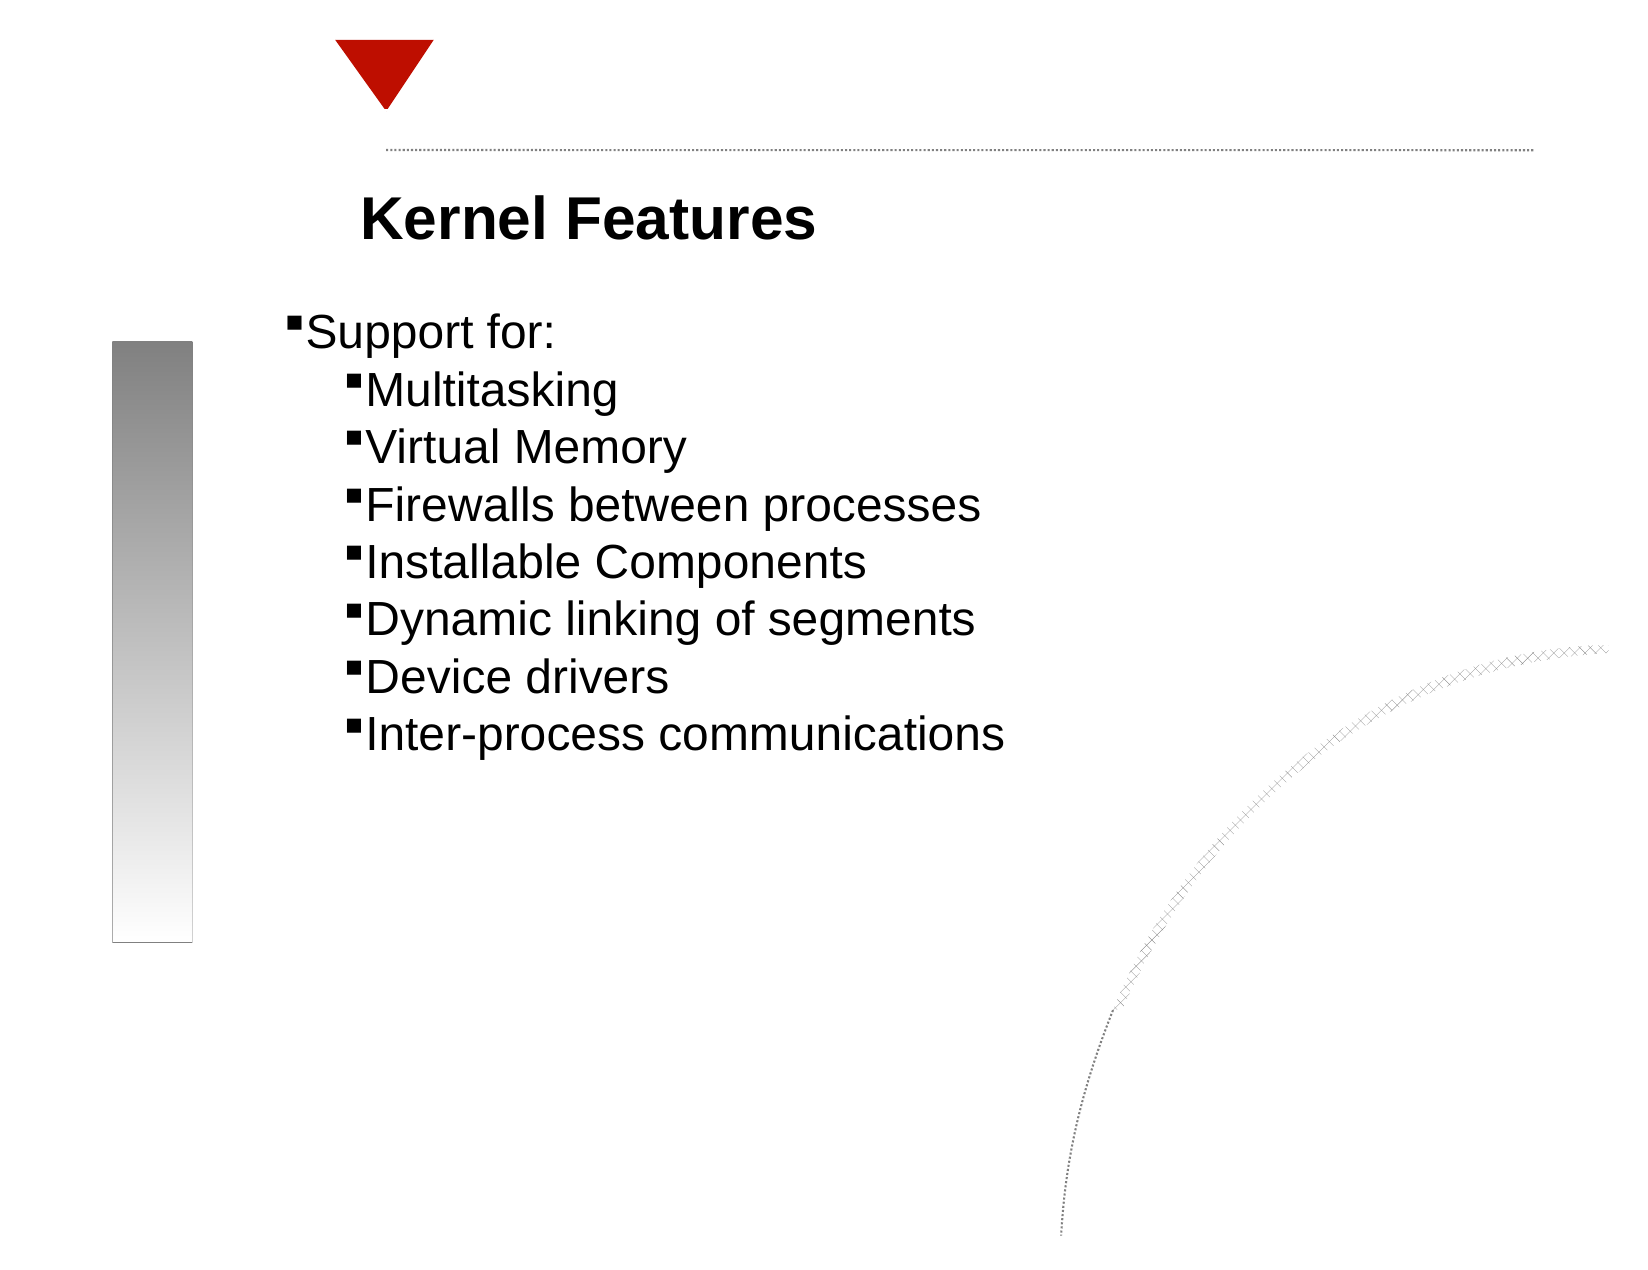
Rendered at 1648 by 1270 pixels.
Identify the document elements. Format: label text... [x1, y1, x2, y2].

text_box Support for: Multitasking Virtual Memory Firewalls between processes Installable Components Dynamic linking of segments Device drivers Inter-process communications [283, 300, 1582, 761]
text_box Kernel Features [360, 109, 1574, 300]
